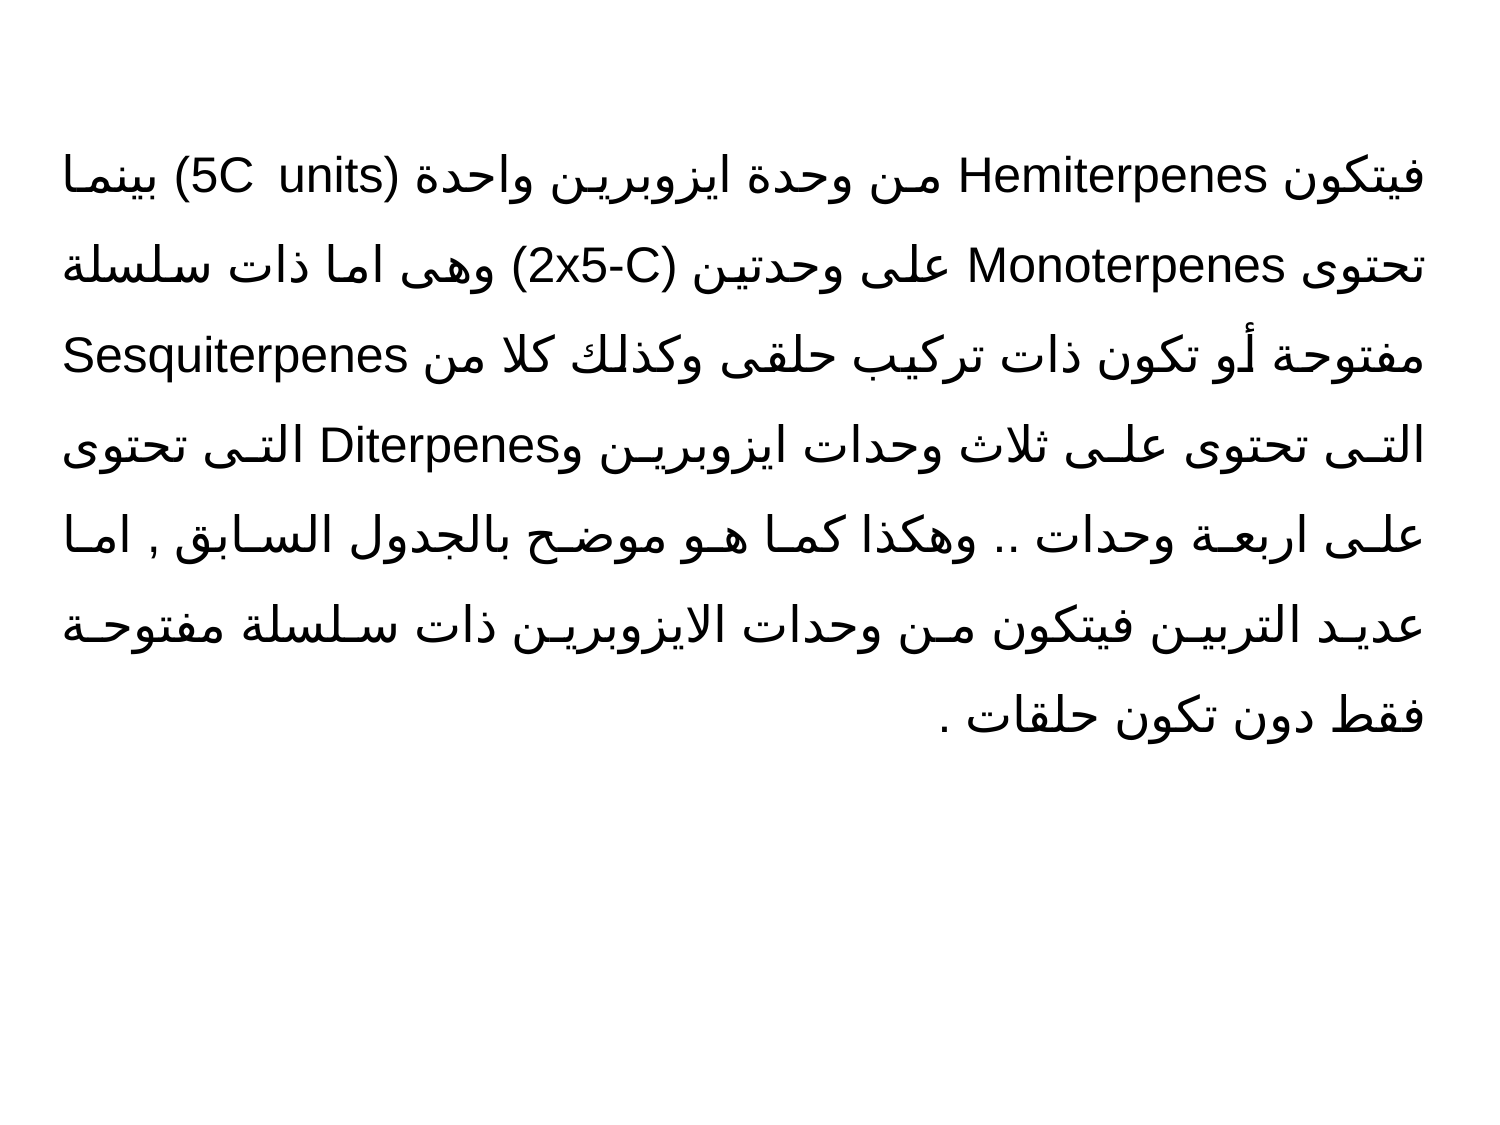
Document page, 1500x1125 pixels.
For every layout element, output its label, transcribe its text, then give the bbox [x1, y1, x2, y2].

text_box فيتكون Hemiterpenes من وحدة ايزوبرين واحدة (5C units) بينما تحتوى Monoterpenes على وحدتين (2x5-C) وهى اما ذات سلسلة مفتوحة أو تكون ذات تركيب حلقى وكذلك كلا من Sesquiterpenes التى تحتوى على ثلاث وحدات ايزوبرين وDiterpenes التى تحتوى على اربعة وحدات .. وهكذا كما هو موضح بالجدول السابق , اما عديد التربين فيتكون من وحدات الايزوبرين ذات سلسلة مفتوحة فقط دون تكون حلقات . [46, 104, 1442, 750]
